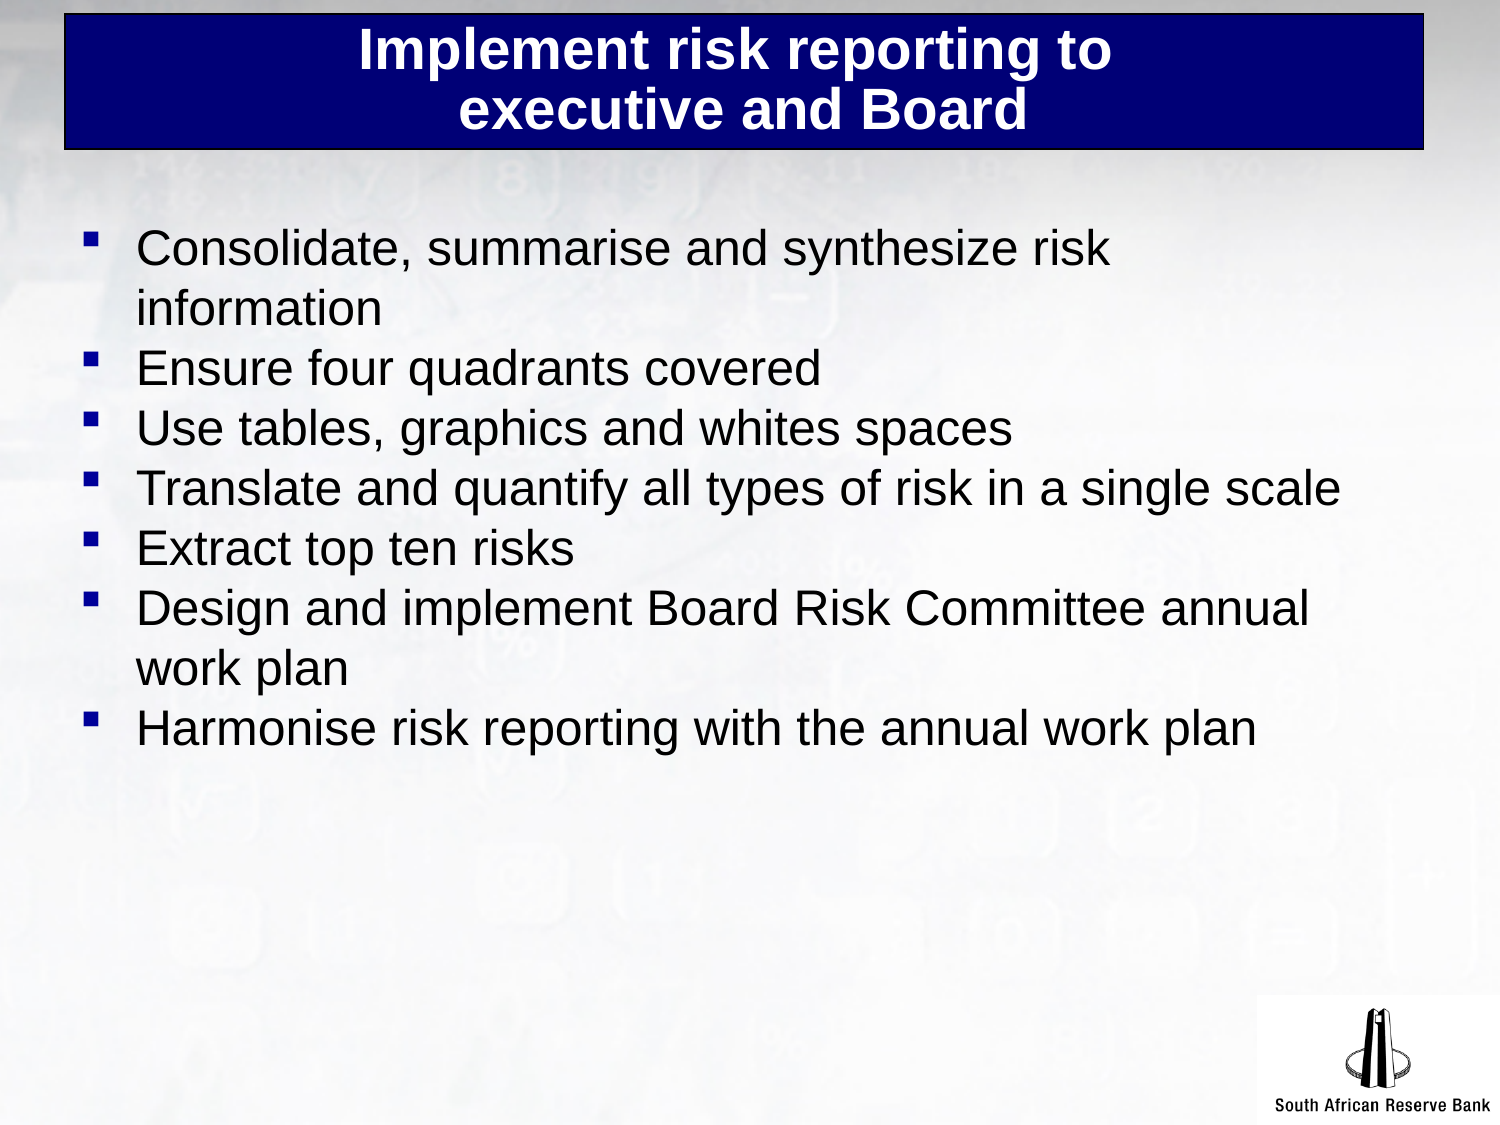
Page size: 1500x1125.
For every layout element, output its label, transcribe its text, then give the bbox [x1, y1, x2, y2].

text_box Consolidate, summarise and synthesize risk information Ensure four quadrants covered Use tables, graphics and whites spaces Translate and quantify all types of risk in a single scale Extract top ten risks Design and implement Board Risk Committee annual work plan Harmonise risk reporting with the annual work plan [64, 208, 1379, 763]
title Implement risk reporting to executive and Board [64, 13, 1424, 150]
list [52, 187, 1379, 1061]
picture [0, 0, 1500, 1125]
